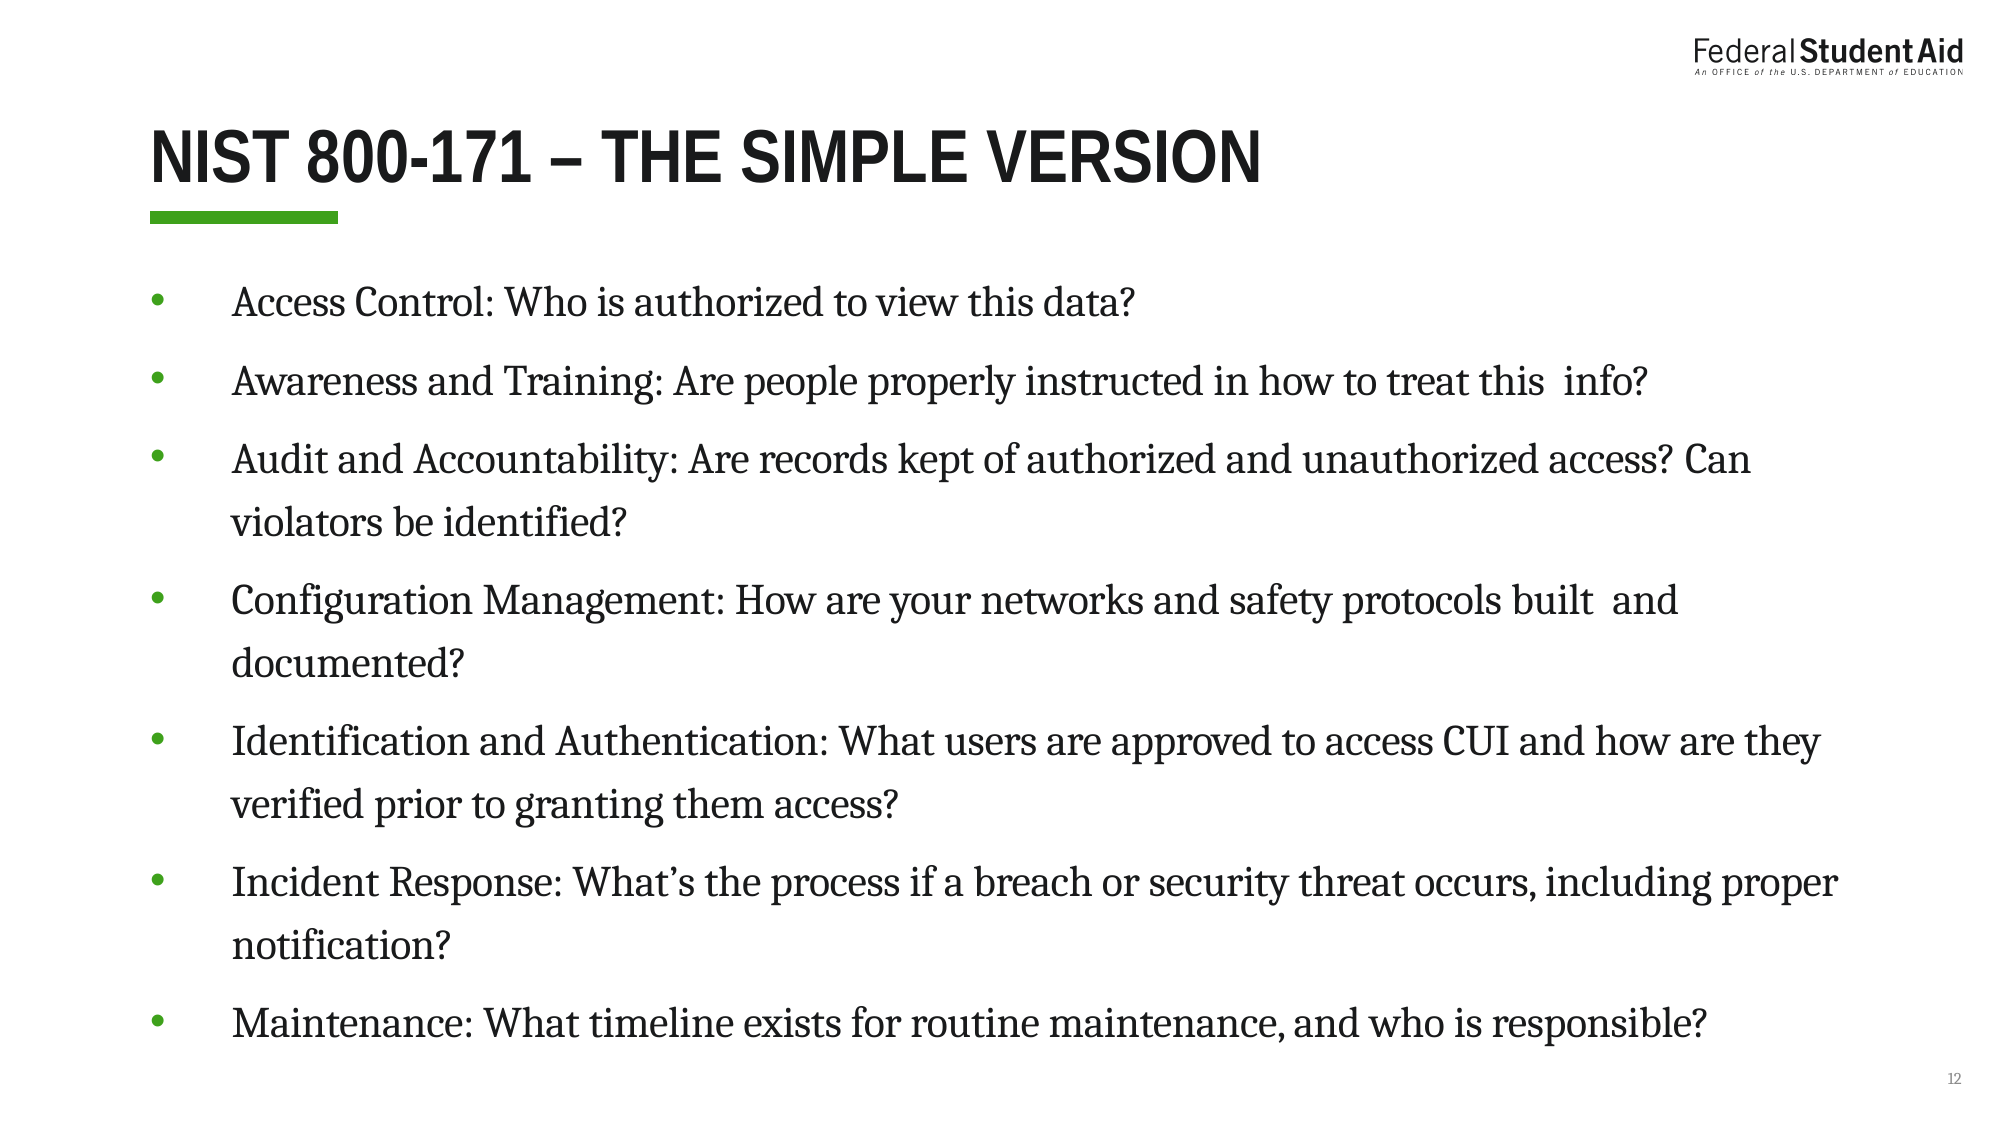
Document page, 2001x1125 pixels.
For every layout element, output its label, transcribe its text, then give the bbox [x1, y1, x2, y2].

list Access Control: Who is authorized to view this data? Awareness and Training: Are people properly instructed in how to treat this info? Audit and Accountability: Are records kept of authorized and unauthorized access? Can violators be identified? Configuration Management: How are your networks and safety protocols built and documented? Identification and Authentication: What users are approved to access CUI and how are they verified prior to granting them access? Incident Response: What’s the process if a breach or security threat occurs, including proper notification? Maintenance: What timeline exists for routine maintenance, and who is responsible? [150, 262, 1900, 1050]
title NIST 800-171 – THE SIMPLE VERSION [150, 48, 1662, 199]
slide_number 12 [1916, 1068, 1962, 1089]
picture [1694, 37, 1963, 75]
